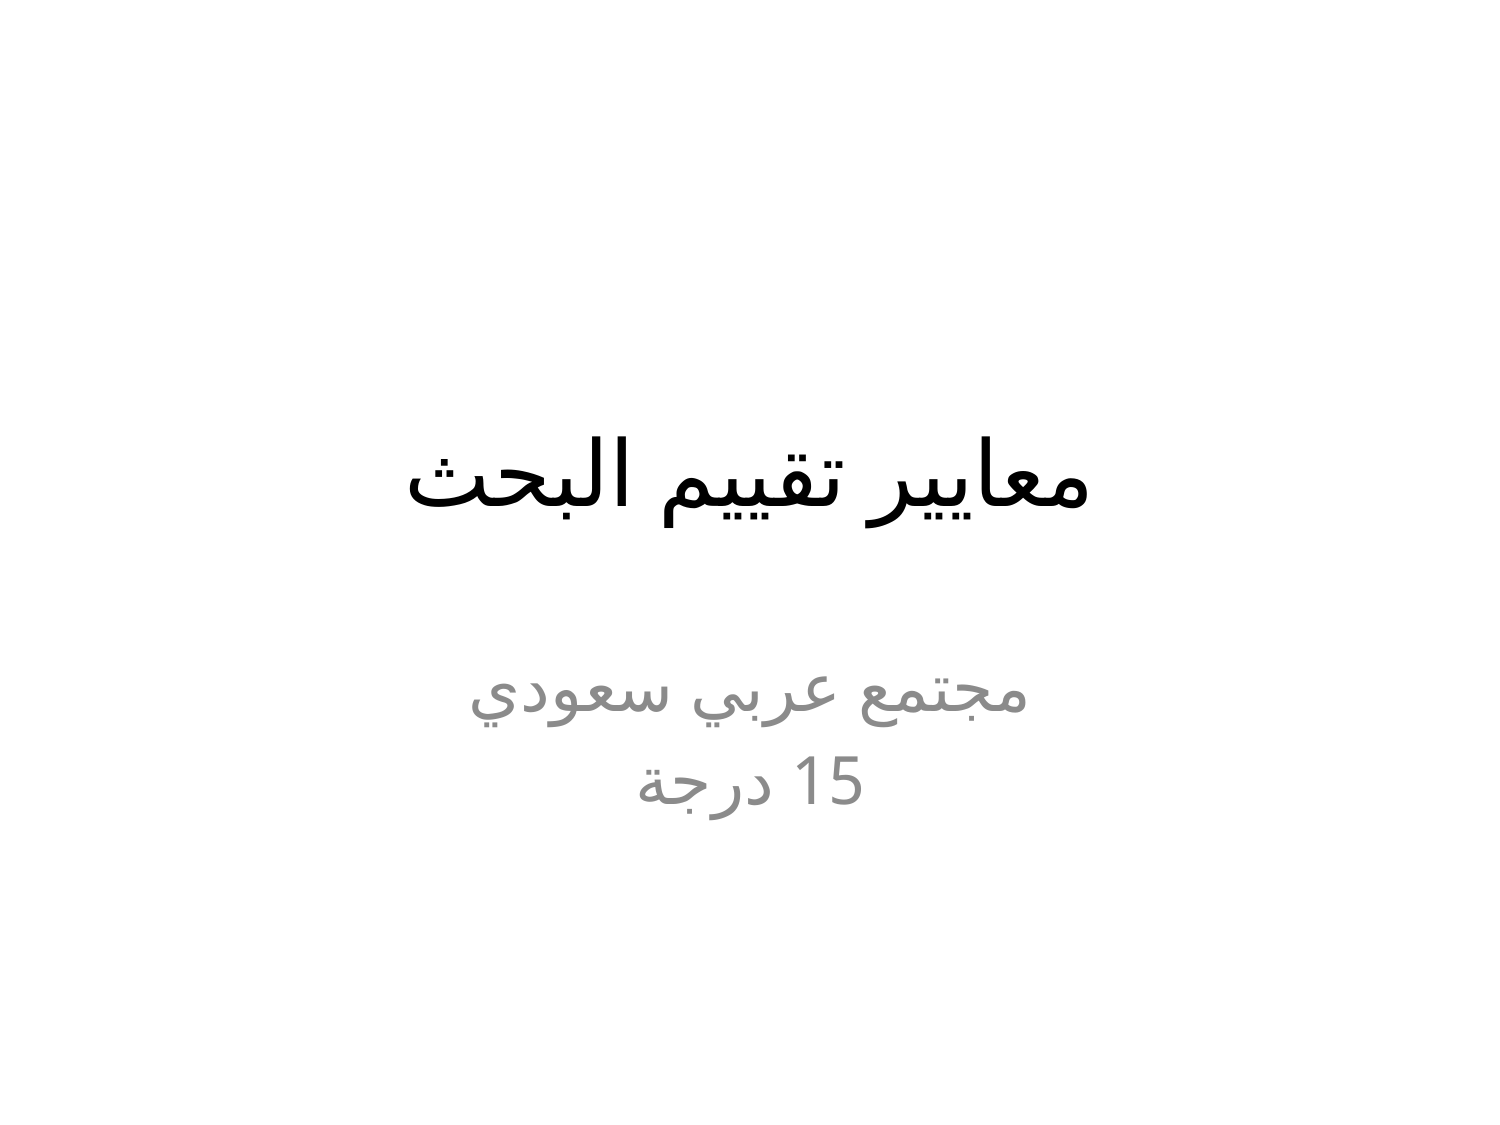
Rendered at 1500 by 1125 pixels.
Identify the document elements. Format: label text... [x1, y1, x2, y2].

subtitle مجتمع عربي سعودي 15 درجة [225, 637, 1275, 925]
title معايير تقييم البحث [112, 349, 1388, 591]
